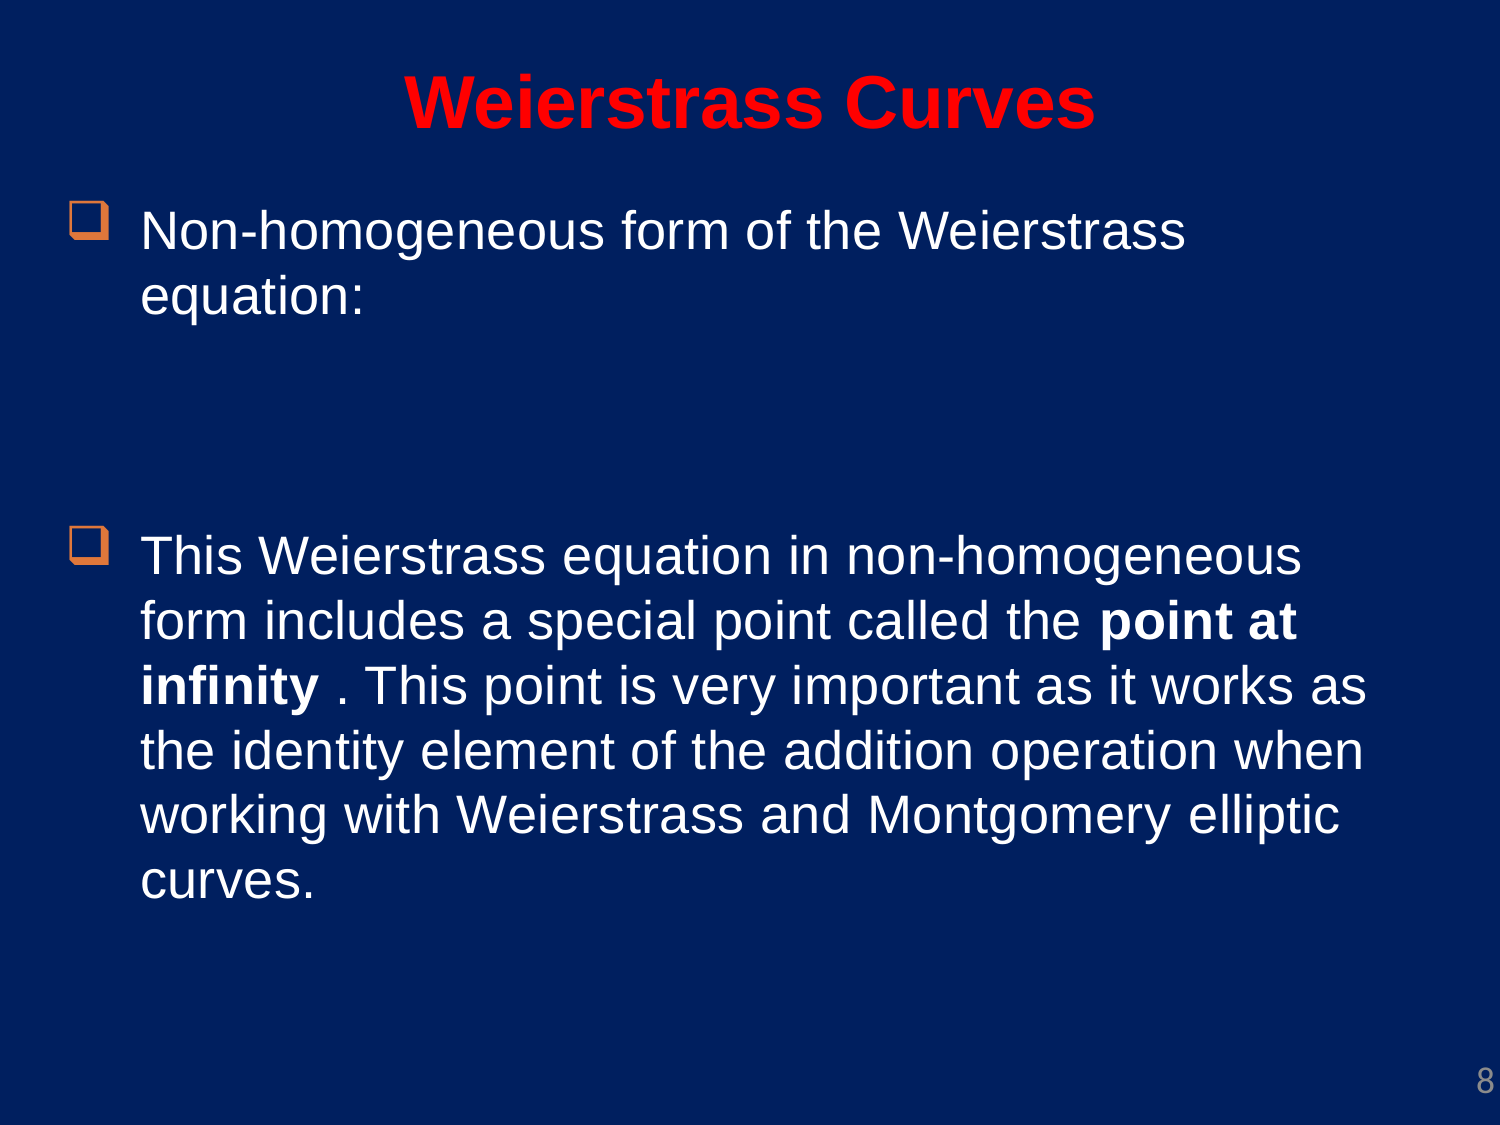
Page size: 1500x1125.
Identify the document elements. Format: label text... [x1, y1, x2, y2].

text_box 8 [1432, 1056, 1495, 1102]
title Weierstrass Curves [44, 53, 1456, 145]
